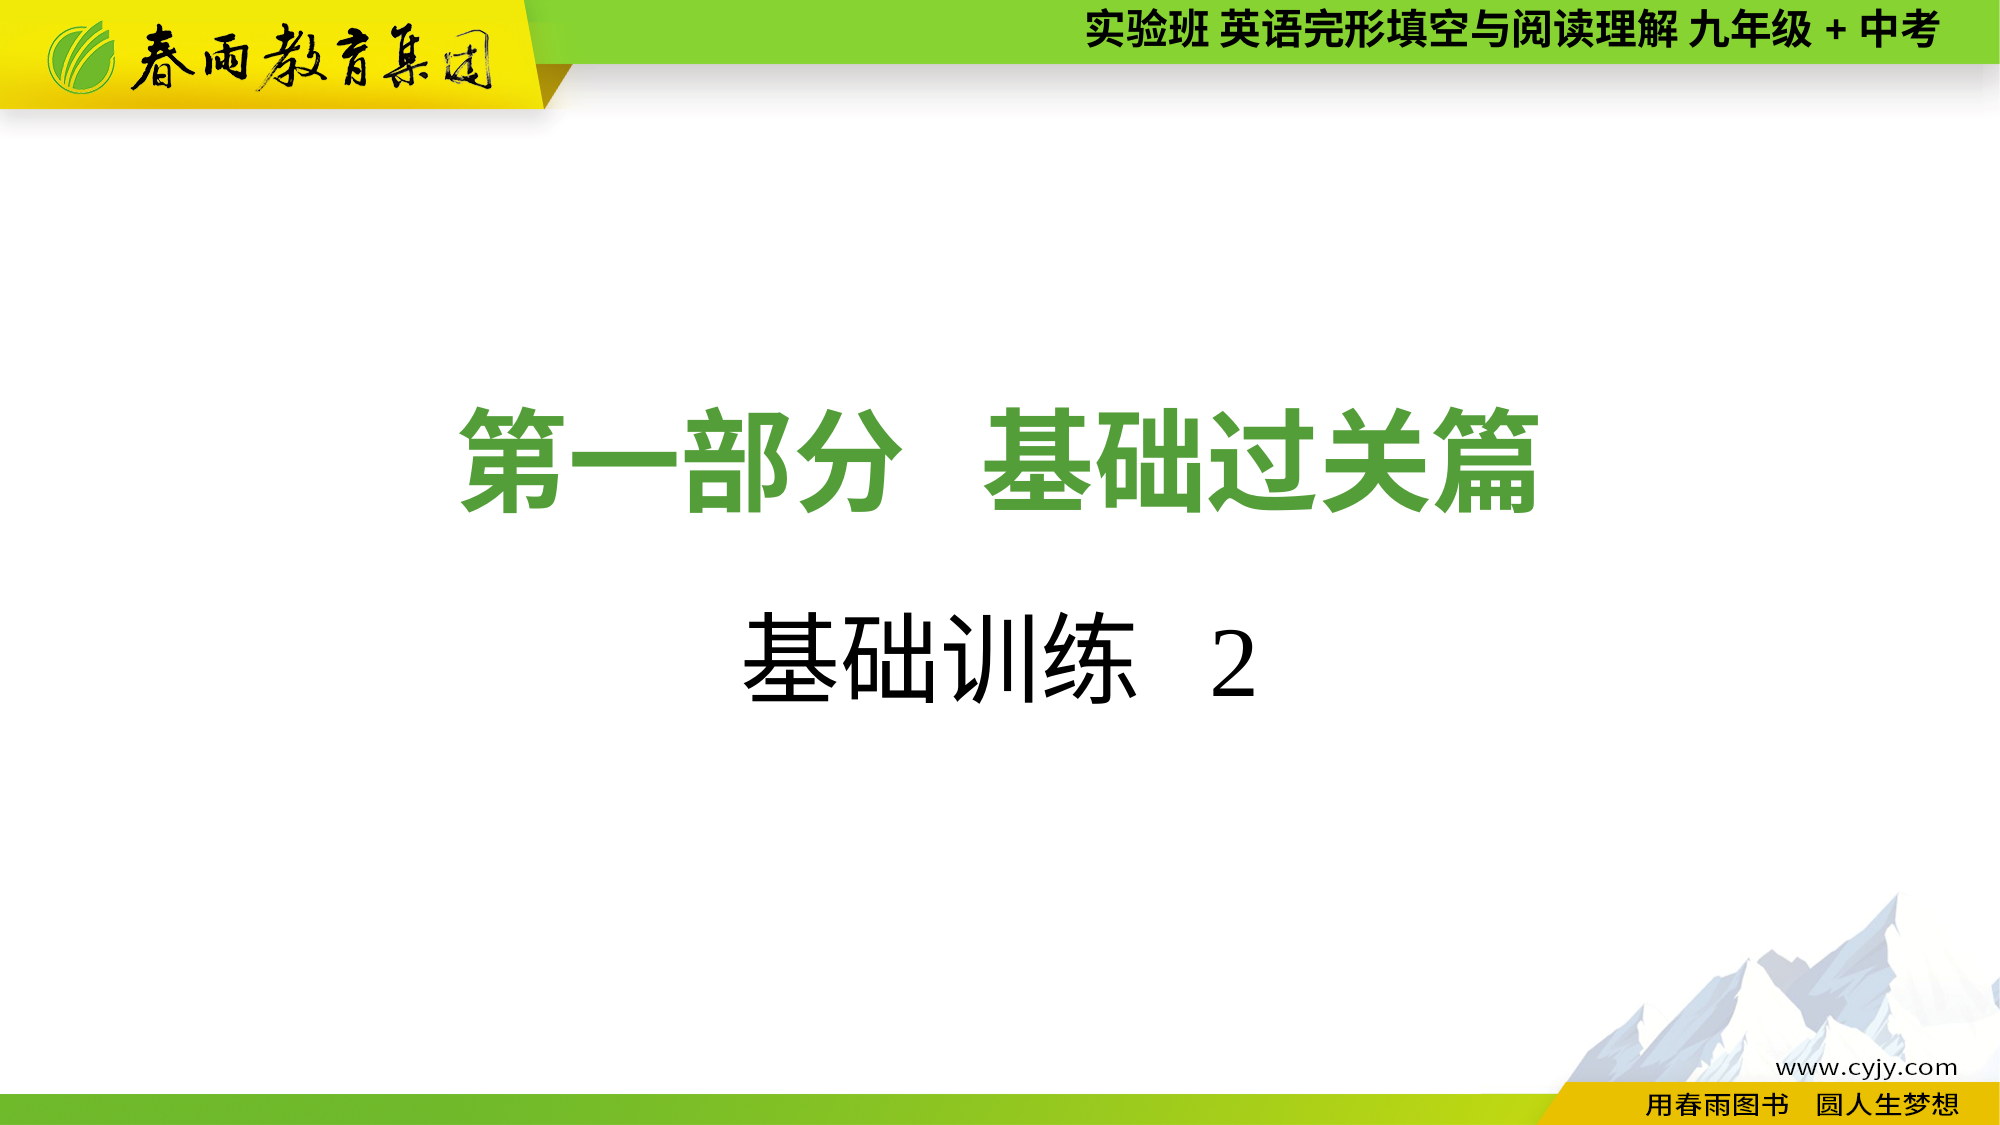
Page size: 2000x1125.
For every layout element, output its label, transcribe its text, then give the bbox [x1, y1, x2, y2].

text_box 基础训练 2 [54, 528, 1946, 724]
picture [0, 0, 2000, 1125]
text_box 第一部分 基础过关篇 [54, 316, 1946, 528]
